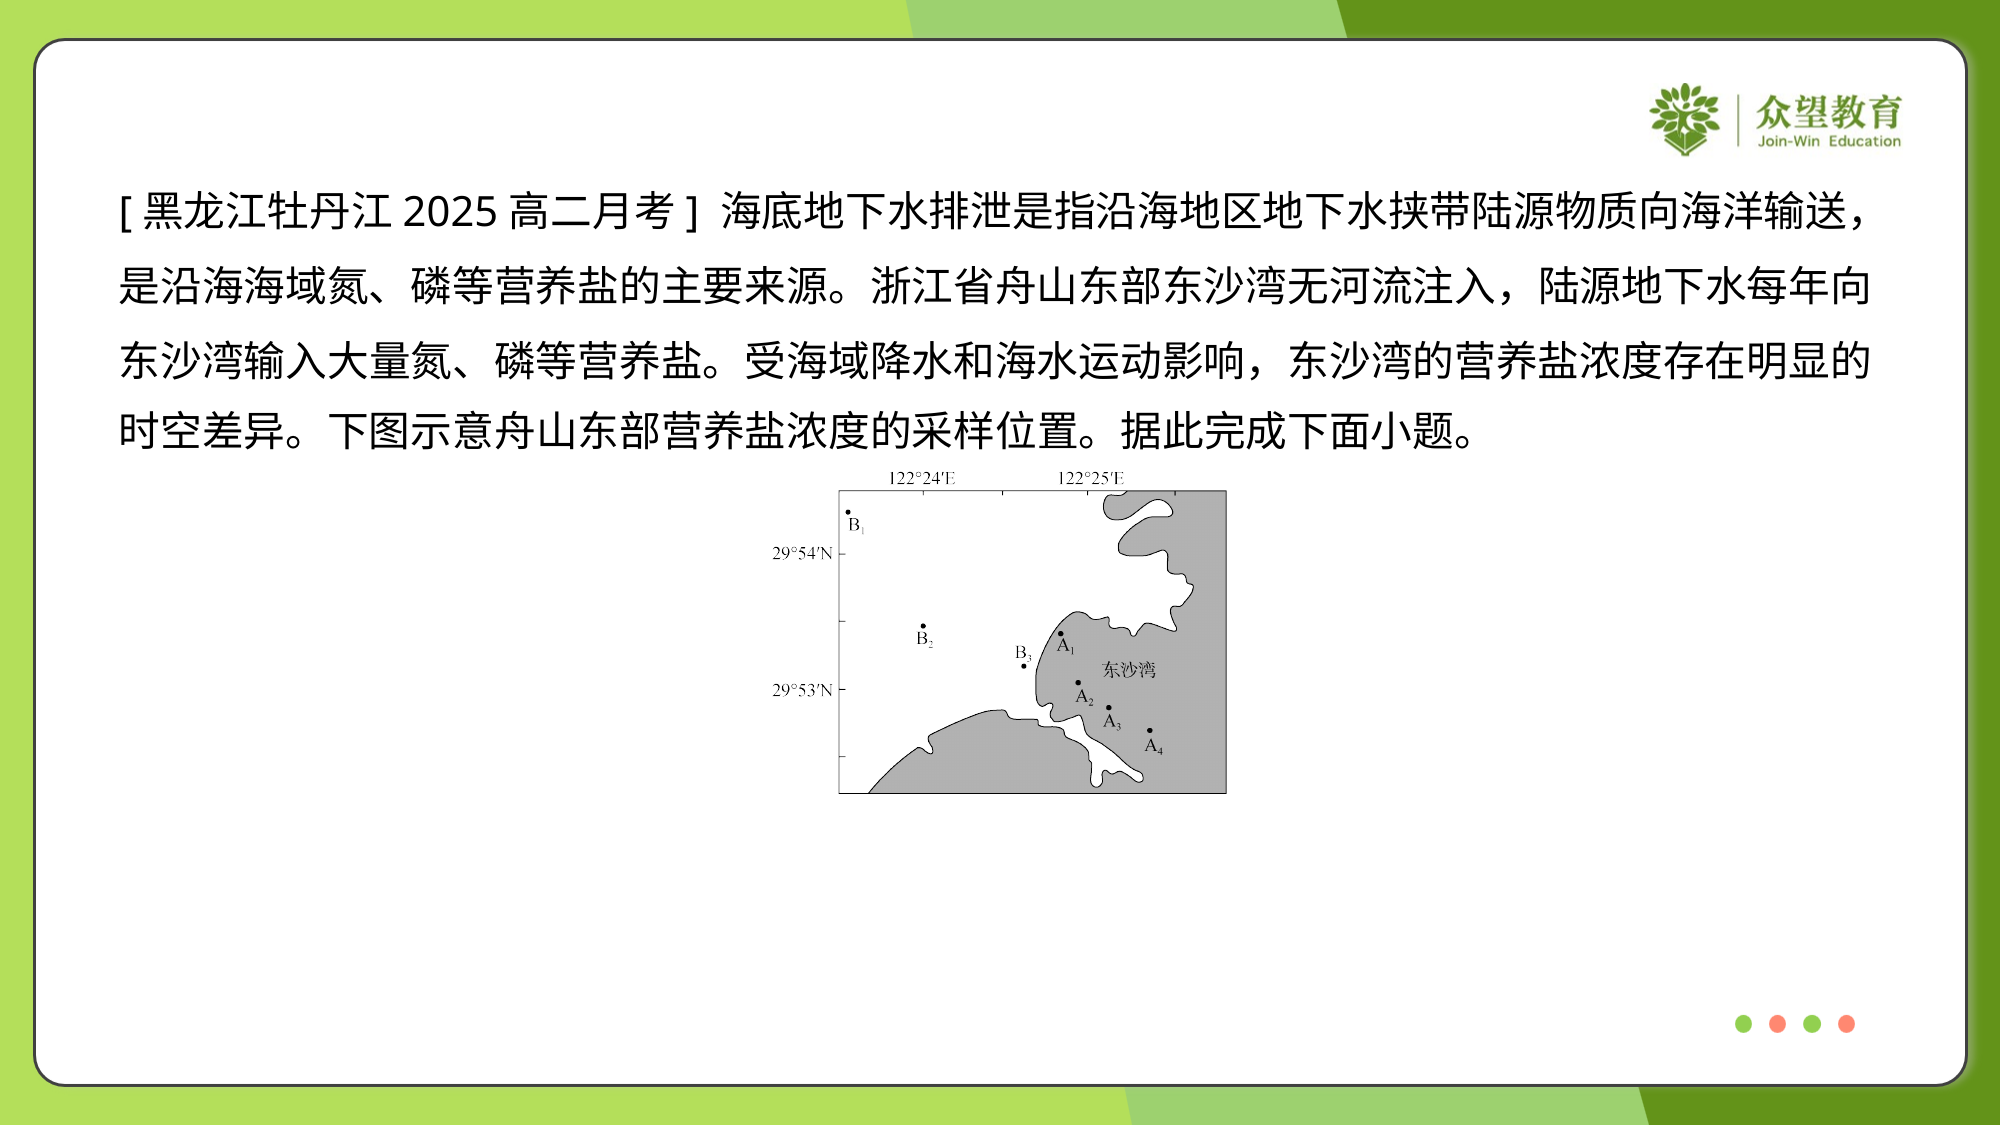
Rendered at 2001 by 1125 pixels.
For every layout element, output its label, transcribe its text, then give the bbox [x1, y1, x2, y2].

picture [0, 0, 2000, 1125]
text_box [黑龙江牡丹江2025高二月考] 海底地下水排泄是指沿海地区地下水挟带陆源物质向海洋输送， 是沿海海域氮、磷等营养盐的主要来源。浙江省舟山东部东沙湾无河流注入，陆源地下水每年向 东沙湾输入大量氮、磷等营养盐。受海域降水和海水运动影响，东沙湾的营养盐浓度存在明显的 时空差异。下图示意舟山东部营养盐浓度的采样位置。据此完成下面小题。 [118, 159, 1883, 448]
